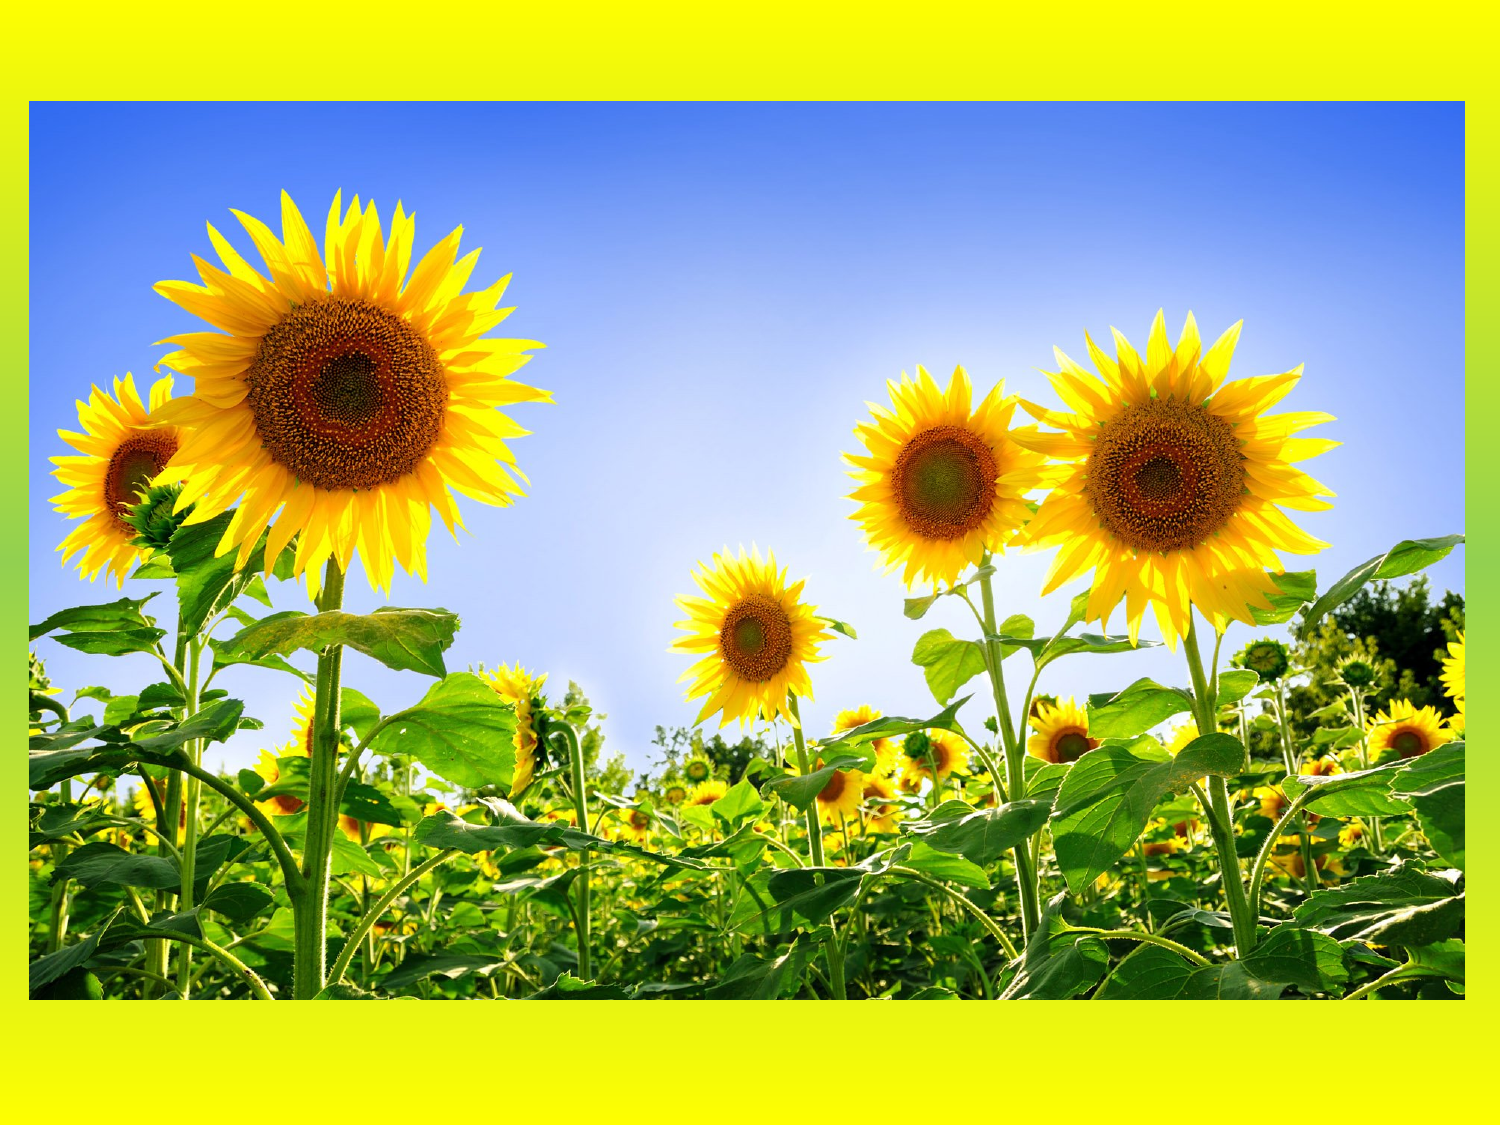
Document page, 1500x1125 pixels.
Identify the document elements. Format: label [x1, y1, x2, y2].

picture [29, 101, 1466, 1000]
